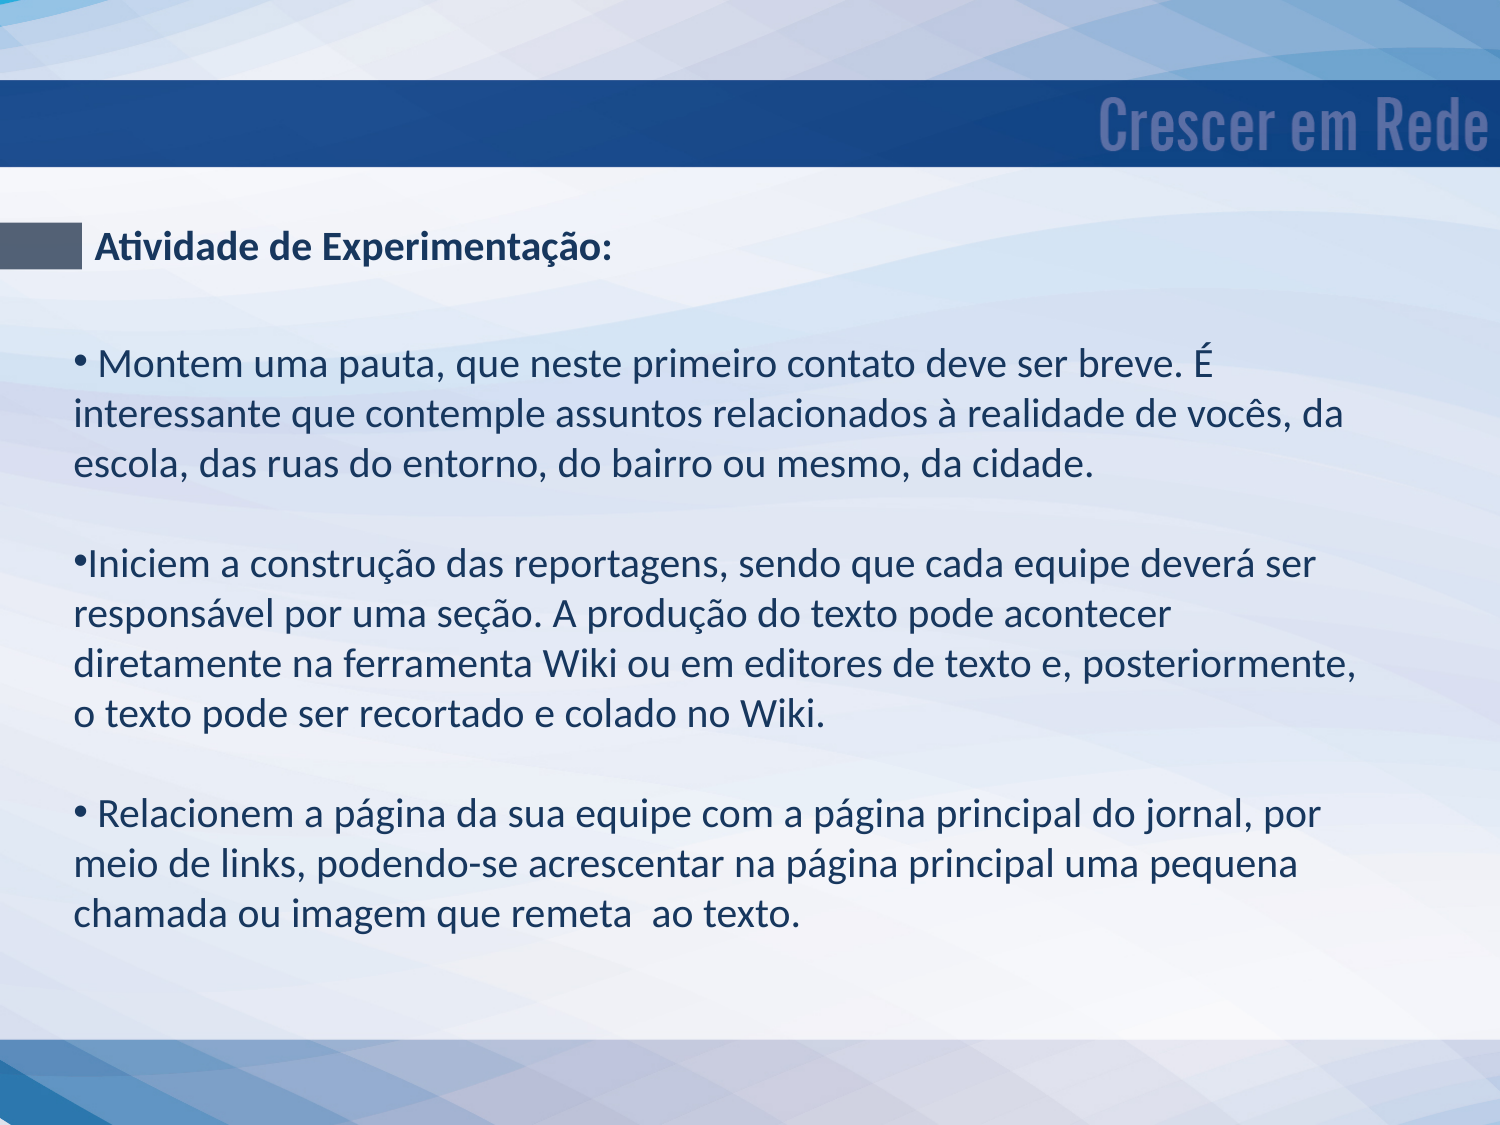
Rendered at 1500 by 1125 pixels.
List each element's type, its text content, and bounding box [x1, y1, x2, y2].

text_box Atividade de Experimentação: [70, 210, 1418, 276]
picture [0, 0, 1500, 1125]
text_box [0, 220, 70, 272]
text_box Montem uma pauta, que neste primeiro contato deve ser breve. É interessante que contemple assuntos relacionados à realidade de vocês, da escola, das ruas do entorno, do bairro ou mesmo, da cidade. Iniciem a construção das reportagens, sendo que cada equipe deverá ser responsável por uma seção. A produção do texto pode acontecer diretamente na ferramenta Wiki ou em editores de texto e, posteriormente, o texto pode ser recortado e colado no Wiki. Relacionem a página da sua equipe com a página principal do jornal, por meio de links, podendo-se acrescentar na página principal uma pequena chamada ou imagem que remeta ao texto. [58, 328, 1383, 1044]
